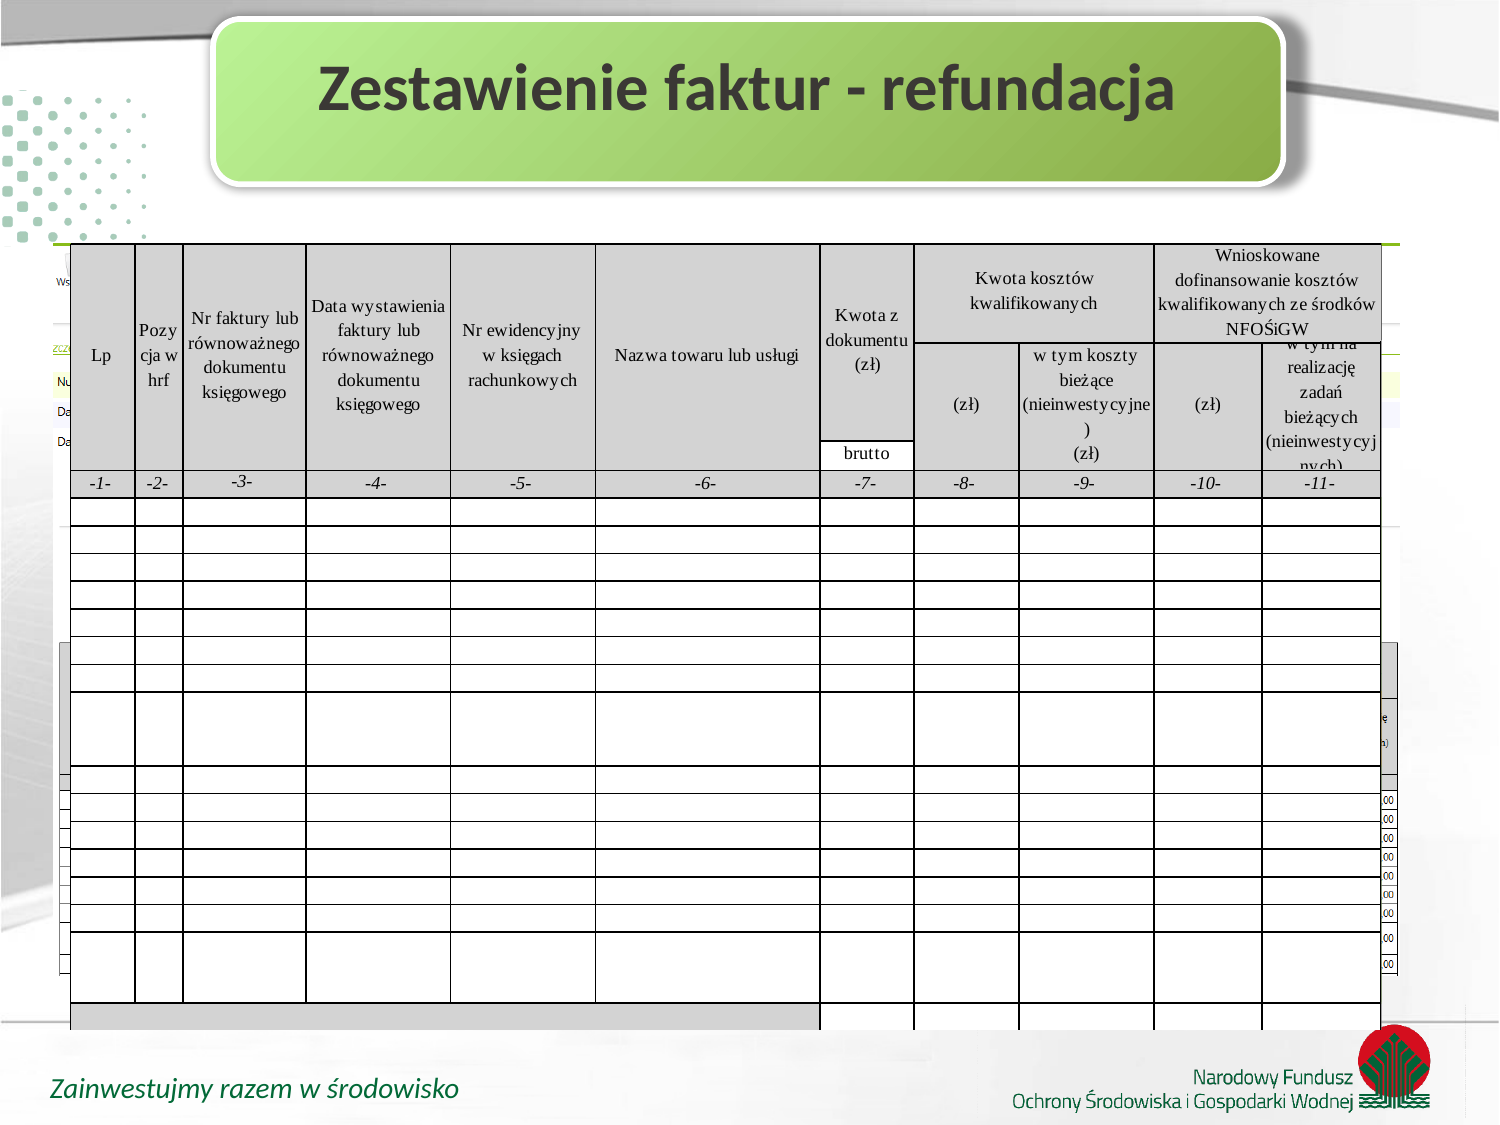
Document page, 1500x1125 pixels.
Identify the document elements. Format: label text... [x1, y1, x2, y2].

text_box Zestawienie faktur - refundacja [210, 16, 1286, 187]
picture [0, 0, 1499, 1125]
